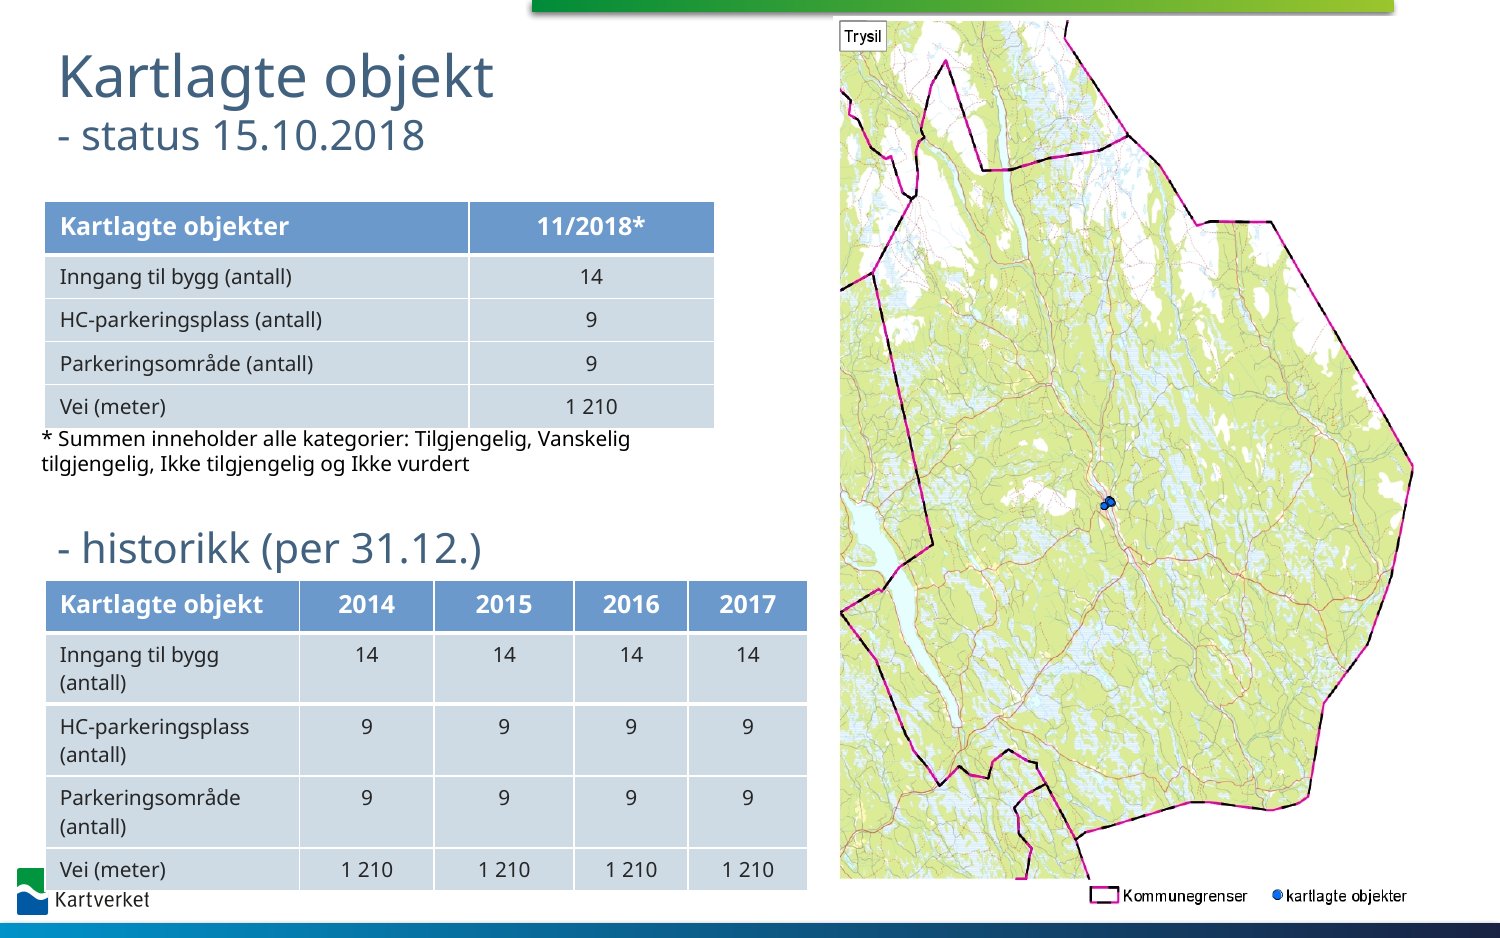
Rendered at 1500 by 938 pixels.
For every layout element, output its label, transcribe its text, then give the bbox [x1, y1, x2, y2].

table_cell 9 [435, 777, 573, 847]
picture [833, 16, 1419, 913]
table_cell 14 [575, 635, 687, 702]
table_cell 1 210 [300, 849, 433, 890]
table_cell 9 [575, 706, 687, 775]
text_box * Summen inneholder alle kategorier: Tilgjengelig, Vanskelig tilgjengelig, Ikke tilgjengelig og Ikke vurdert [26, 417, 711, 483]
table_cell 14 [689, 635, 807, 702]
table_header 11/2018* [470, 202, 714, 253]
table_cell HC-parkeringsplass (antall) [46, 706, 299, 775]
table_cell 14 [300, 635, 433, 702]
table_cell 1 210 [689, 849, 807, 890]
table_cell 1 210 [435, 849, 573, 890]
table_header 2015 [435, 581, 573, 631]
table_cell Inngang til bygg (antall) [46, 635, 299, 702]
table_header Kartlagte objekt [46, 581, 299, 631]
table_cell Vei (meter) [46, 849, 299, 890]
table_cell 14 [435, 635, 573, 702]
table_cell 9 [435, 706, 573, 775]
table_cell 9 [689, 706, 807, 775]
text_box - historikk (per 31.12.) [42, 496, 828, 580]
table_cell Parkeringsområde (antall) [45, 342, 468, 384]
table_cell Vei (meter) [45, 385, 468, 417]
table_cell 1 210 [470, 385, 714, 428]
table_header 2014 [300, 581, 433, 631]
table_cell 9 [300, 777, 433, 847]
table_cell 9 [300, 706, 433, 775]
table_cell 1 210 [575, 849, 687, 890]
table_cell Inngang til bygg (antall) [45, 257, 468, 298]
table_header 2017 [689, 581, 807, 631]
table_cell HC-parkeringsplass (antall) [45, 299, 468, 341]
table_cell 9 [689, 777, 807, 847]
table_cell Parkeringsområde (antall) [46, 777, 299, 847]
table_cell 14 [470, 257, 714, 298]
table_cell 9 [470, 342, 714, 384]
text_box Kartlagte objekt - status 15.10.2018 [42, 24, 828, 167]
table_header Kartlagte objekter [45, 202, 468, 253]
table_header 2016 [575, 581, 687, 631]
table_cell 9 [470, 299, 714, 341]
table_cell 9 [575, 777, 687, 847]
